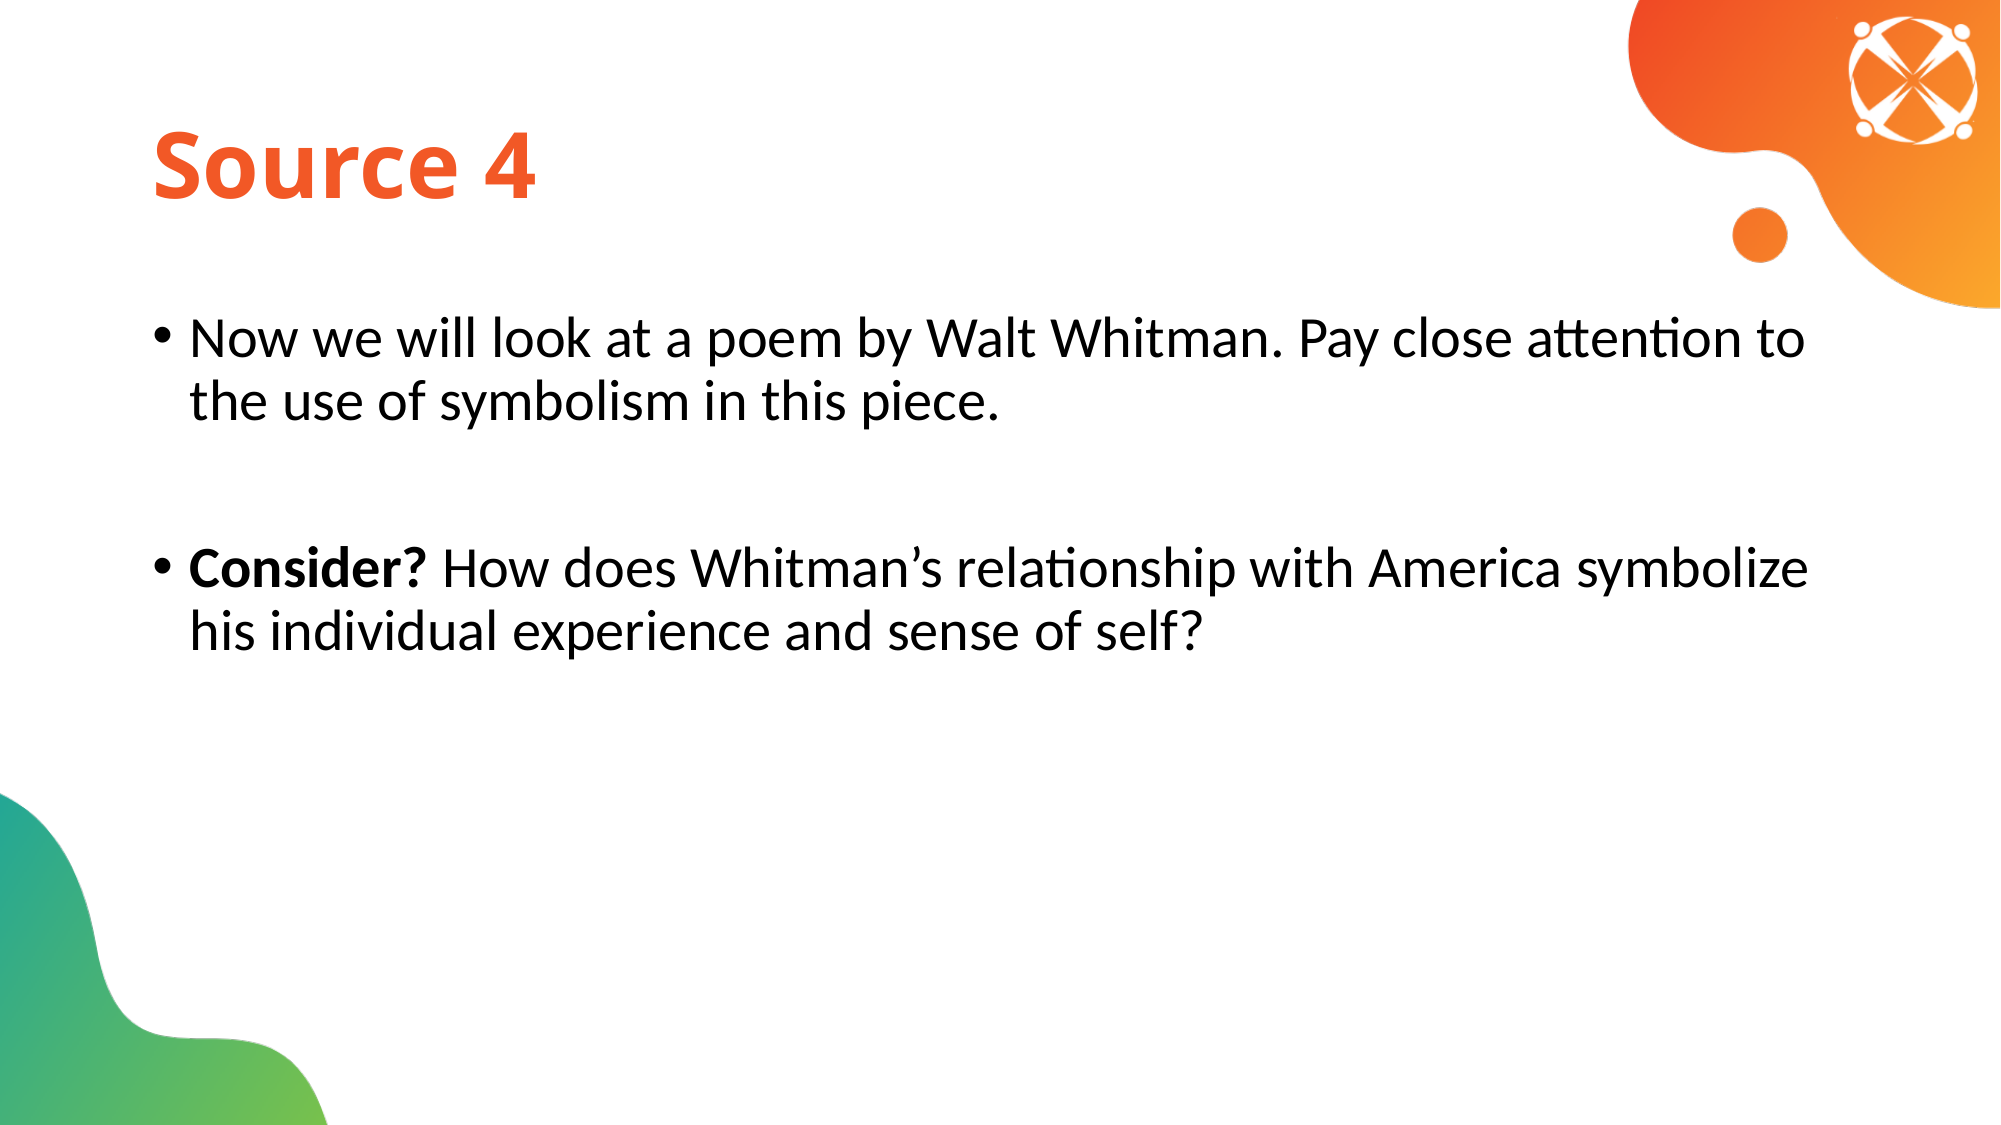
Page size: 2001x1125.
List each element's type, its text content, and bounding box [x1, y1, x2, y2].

picture [0, 0, 2001, 1125]
title Source 4 [137, 59, 1863, 278]
list Now we will look at a poem by Walt Whitman. Pay close attention to the use of symbolism in this piece. Consider? How does Whitman’s relationship with America symbolize his individual experience and sense of self? [137, 299, 1863, 1014]
